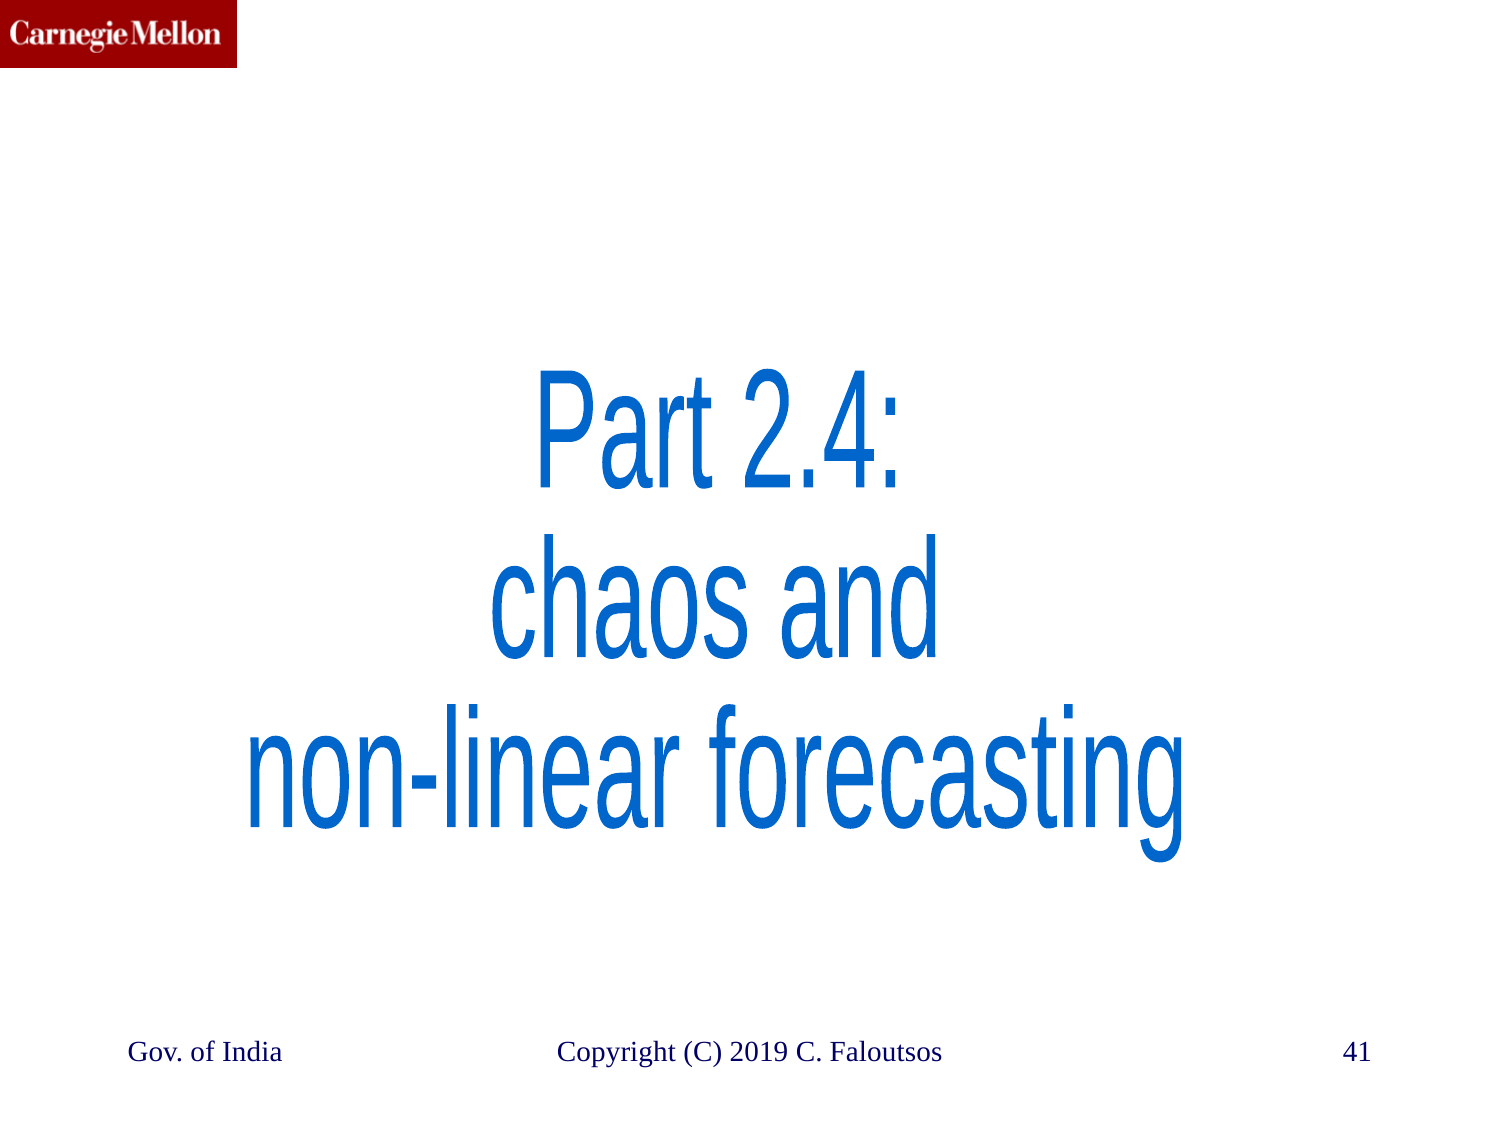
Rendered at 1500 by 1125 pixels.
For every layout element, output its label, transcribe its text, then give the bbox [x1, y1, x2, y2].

footer Copyright (C) 2019 C. Faloutsos [512, 1024, 988, 1101]
slide_number 41 [1074, 1024, 1388, 1101]
slide_number Gov. of India [112, 1024, 426, 1101]
picture [0, 0, 237, 68]
